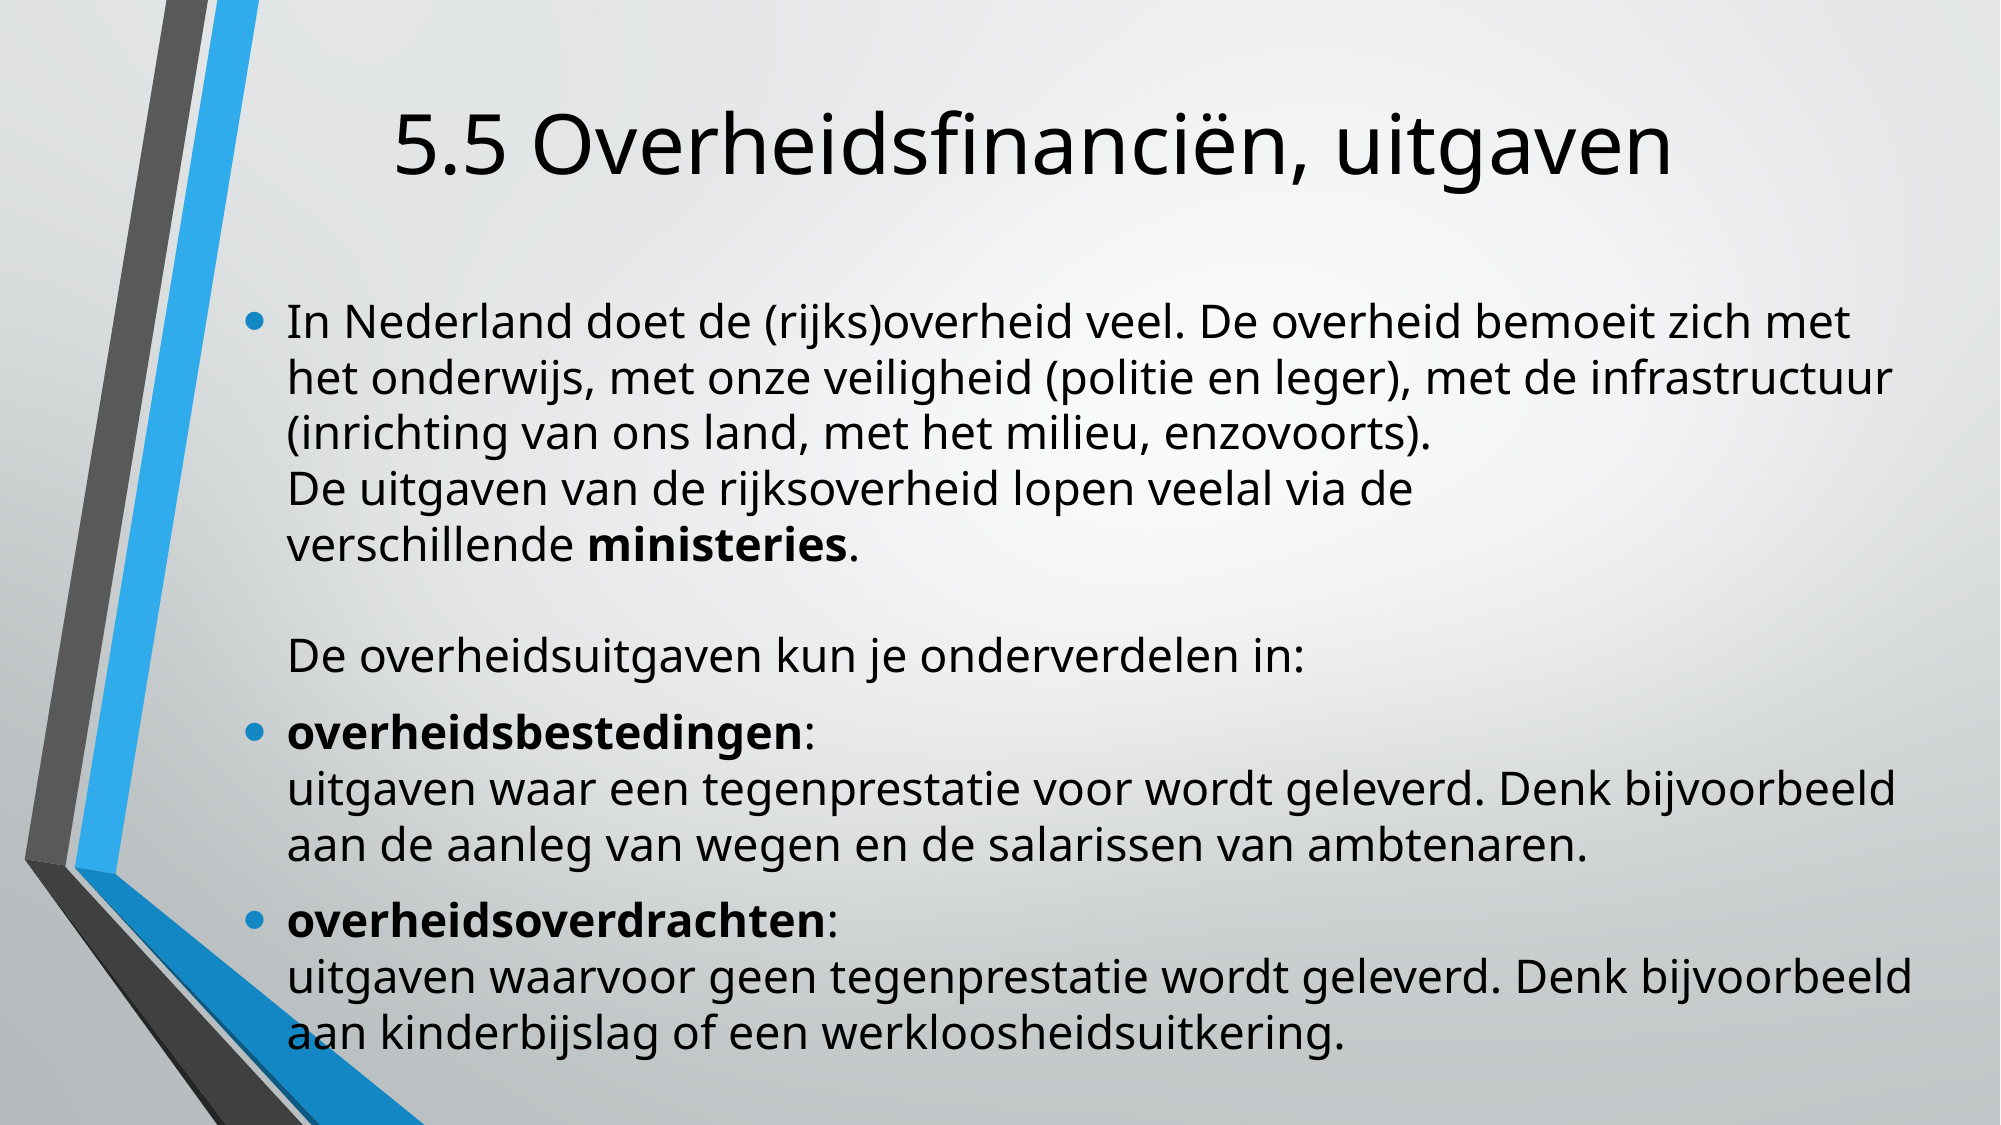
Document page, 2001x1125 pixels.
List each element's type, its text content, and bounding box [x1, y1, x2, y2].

title 5.5 Overheidsfinanciën, uitgaven [212, 53, 1856, 229]
list In Nederland doet de (rijks)overheid veel. De overheid bemoeit zich met het onderwijs, met onze veiligheid (politie en leger), met de infrastructuur (inrichting van ons land, met het milieu, enzovoorts). De uitgaven van de rijksoverheid lopen veelal via de verschillende ministeries. De overheidsuitgaven kun je onderverdelen in: overheidsbestedingen: uitgaven waar een tegenprestatie voor wordt geleverd. Denk bijvoorbeeld aan de aanleg van wegen en de salarissen van ambtenaren. overheidsoverdrachten: uitgaven waarvoor geen tegenprestatie wordt geleverd. Denk bijvoorbeeld aan kinderbijslag of een werkloosheidsuitkering. [228, 284, 1935, 1072]
